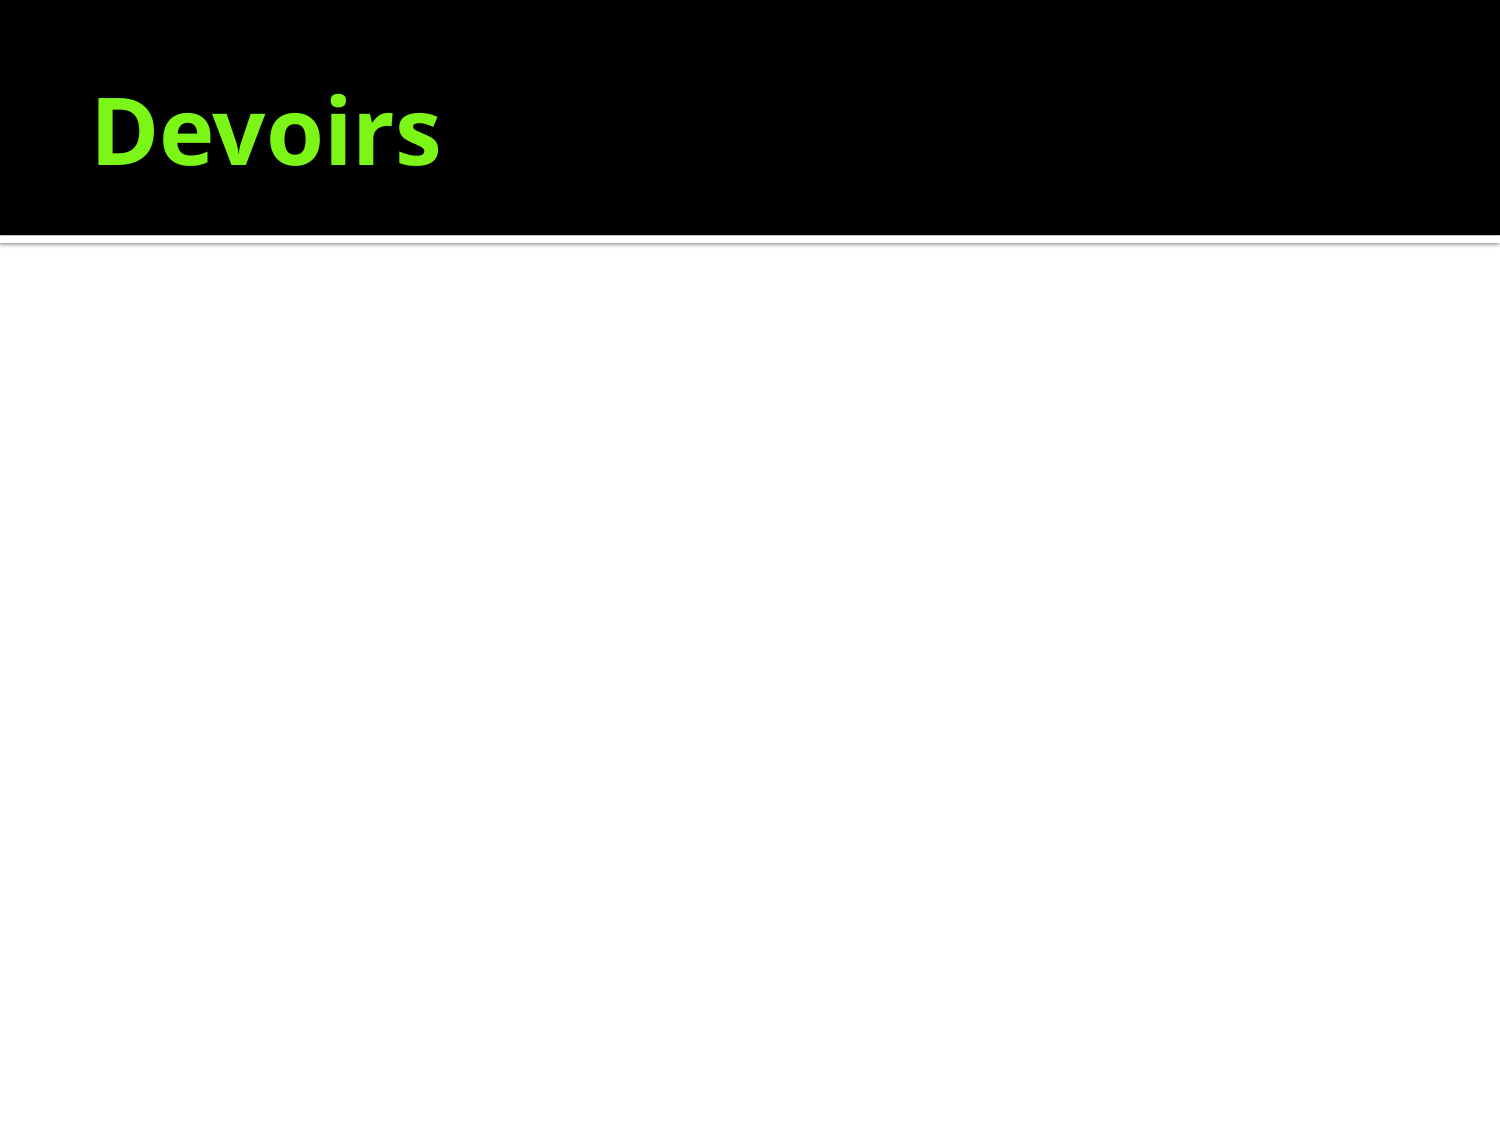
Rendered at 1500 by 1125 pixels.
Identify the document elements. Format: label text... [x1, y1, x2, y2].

title Devoirs [75, 25, 1425, 231]
